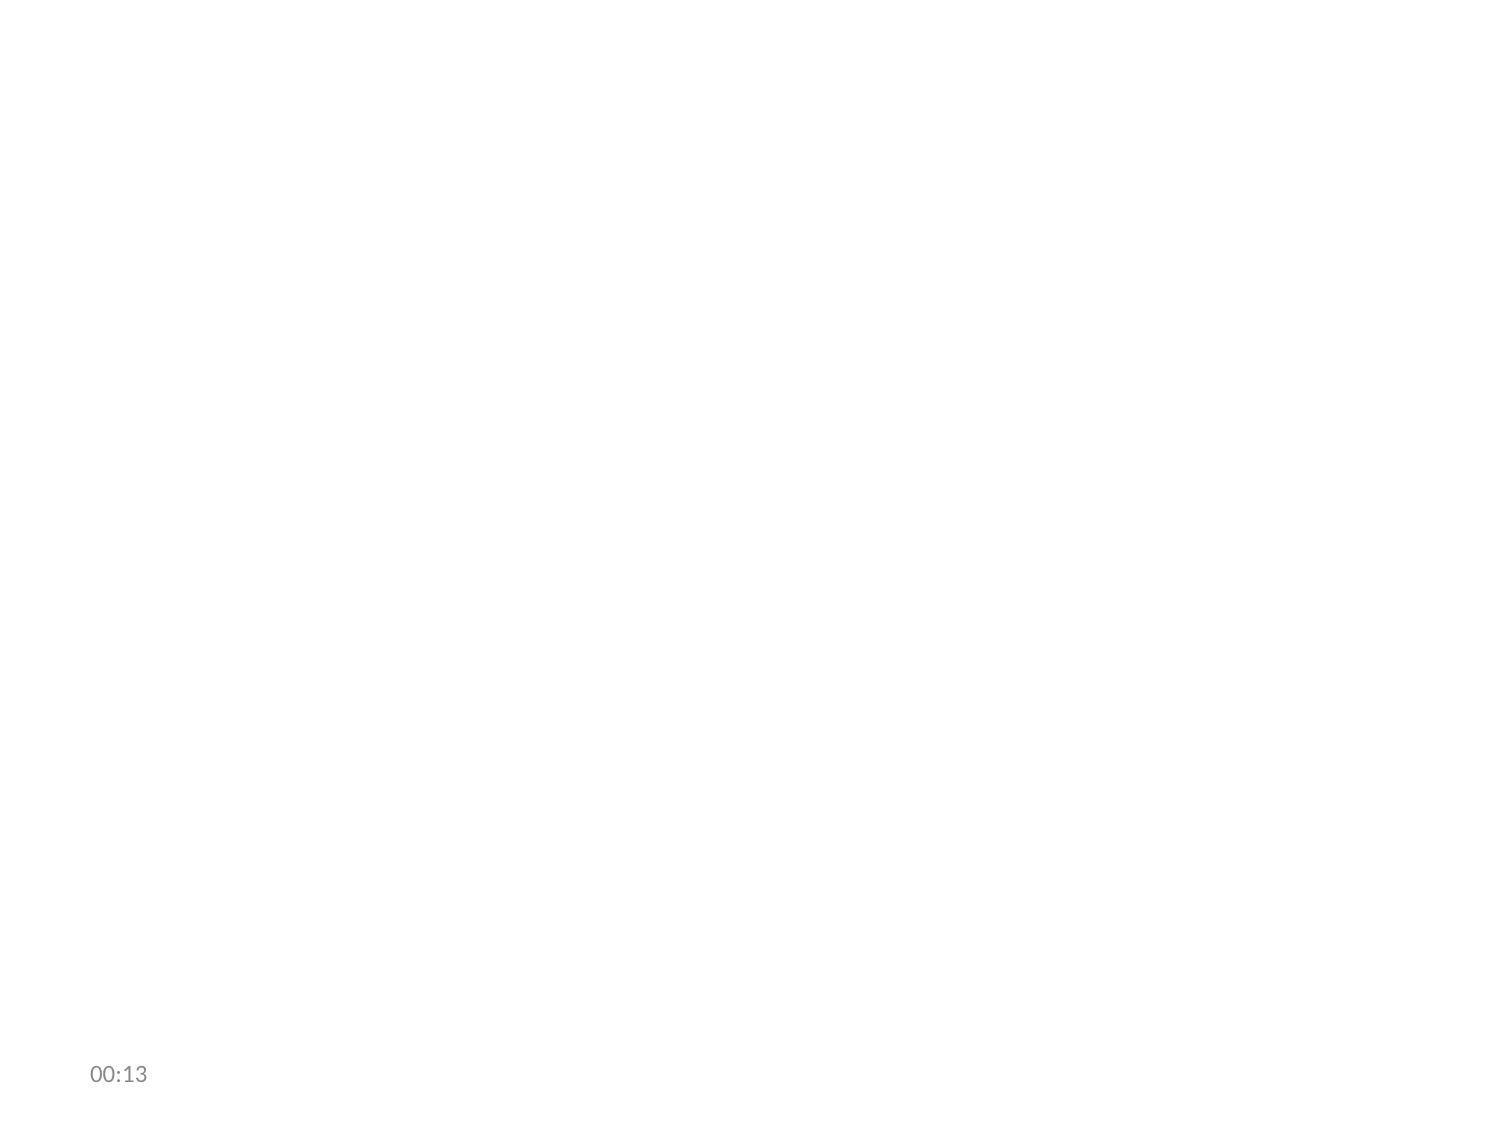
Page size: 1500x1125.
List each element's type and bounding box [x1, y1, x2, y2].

slide_number [75, 1042, 425, 1103]
